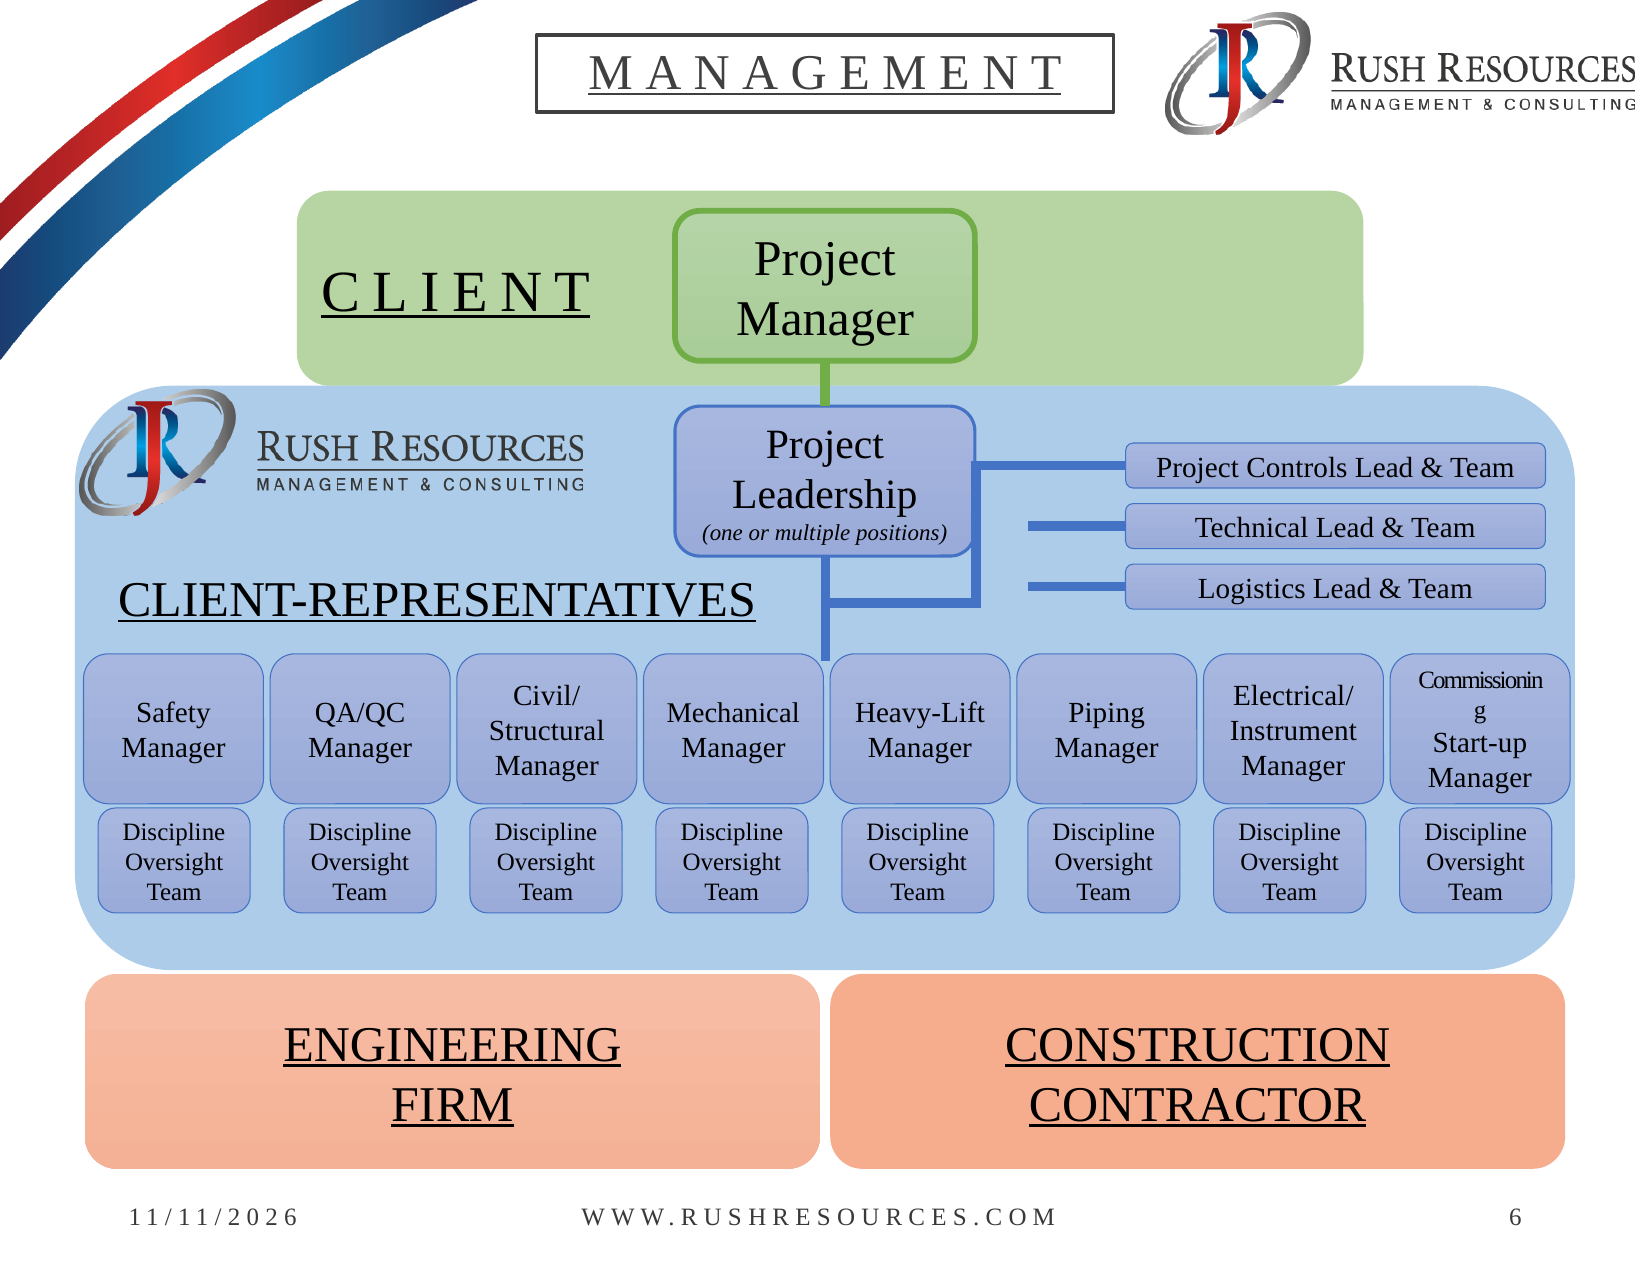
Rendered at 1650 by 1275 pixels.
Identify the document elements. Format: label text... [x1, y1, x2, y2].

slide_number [113, 1181, 484, 1250]
footer WWW.RUSHRESOURCES.COM [484, 1181, 1165, 1250]
text_box Project Manager [674, 210, 976, 362]
picture [1165, 12, 1635, 135]
text_box CLIENT-REPRESENTATIVES [74, 385, 1575, 971]
picture [79, 389, 583, 516]
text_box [98, 807, 1552, 913]
text_box CONSTRUCTION CONTRACTOR [829, 973, 1566, 1170]
title MANAGEMENT [535, 33, 1115, 114]
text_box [1125, 443, 1546, 610]
text_box ENGINEERING FIRM [84, 973, 821, 1170]
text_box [83, 653, 1571, 804]
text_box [826, 465, 1126, 603]
text_box Project Leadership (one or multiple positions) [674, 405, 976, 557]
slide_number 6 [1165, 1181, 1537, 1250]
picture [0, 0, 479, 360]
text_box CLIENT [296, 190, 1364, 385]
